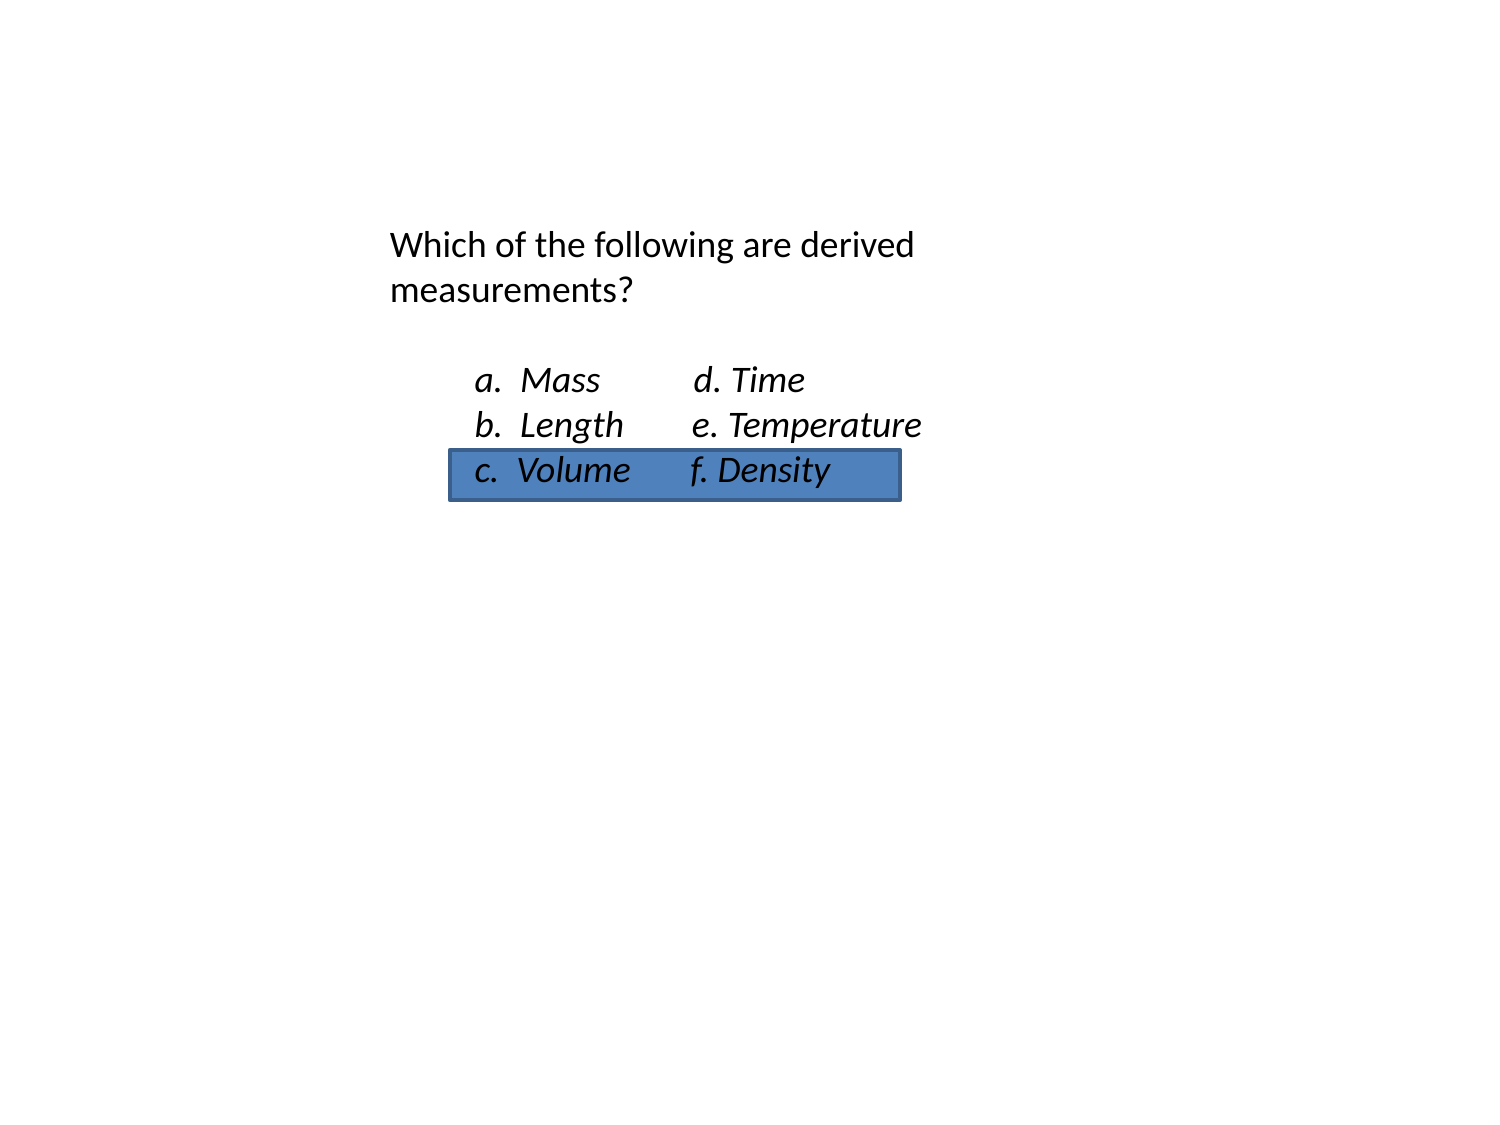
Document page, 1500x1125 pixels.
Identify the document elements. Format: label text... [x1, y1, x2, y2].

text_box [448, 498, 902, 502]
text_box Which of the following are derived measurements? a. Mass d. Time b. Length e. Temperature c. Volume f. Density [374, 212, 1125, 498]
